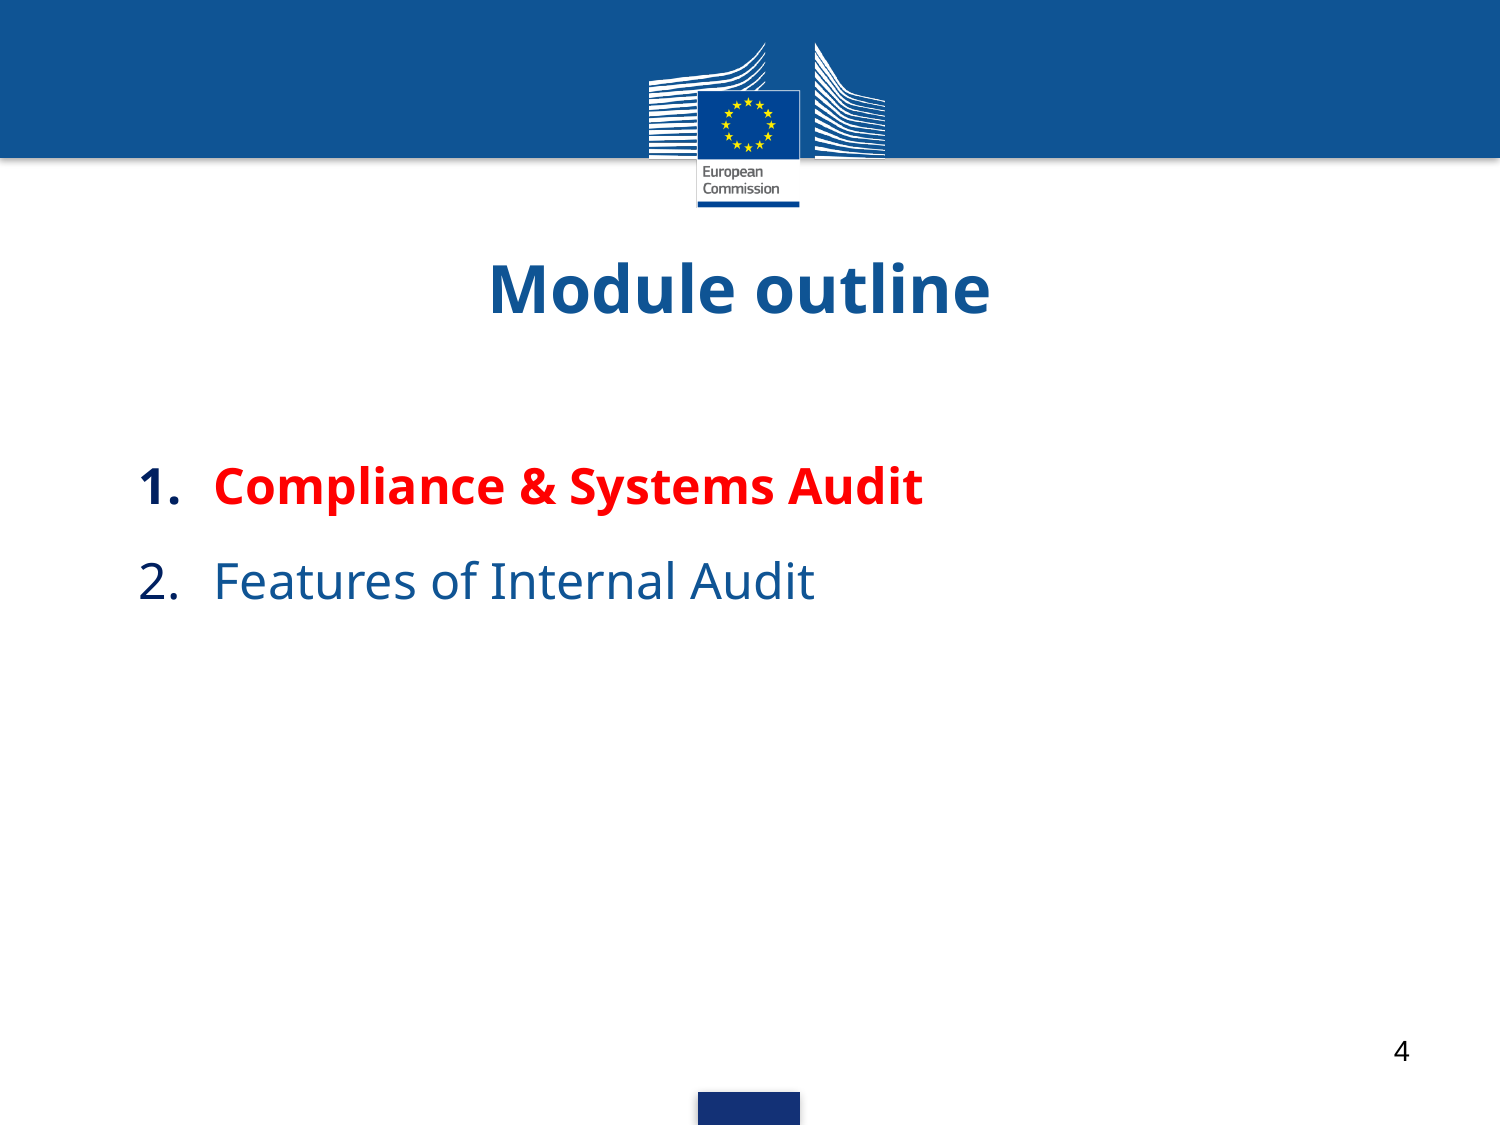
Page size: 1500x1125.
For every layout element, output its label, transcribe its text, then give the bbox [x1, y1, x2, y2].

list Compliance & Systems Audit Features of Internal Audit [123, 447, 1352, 717]
slide_number 4 [1074, 1024, 1426, 1103]
title Module outline [64, 209, 1416, 364]
picture [649, 42, 885, 208]
